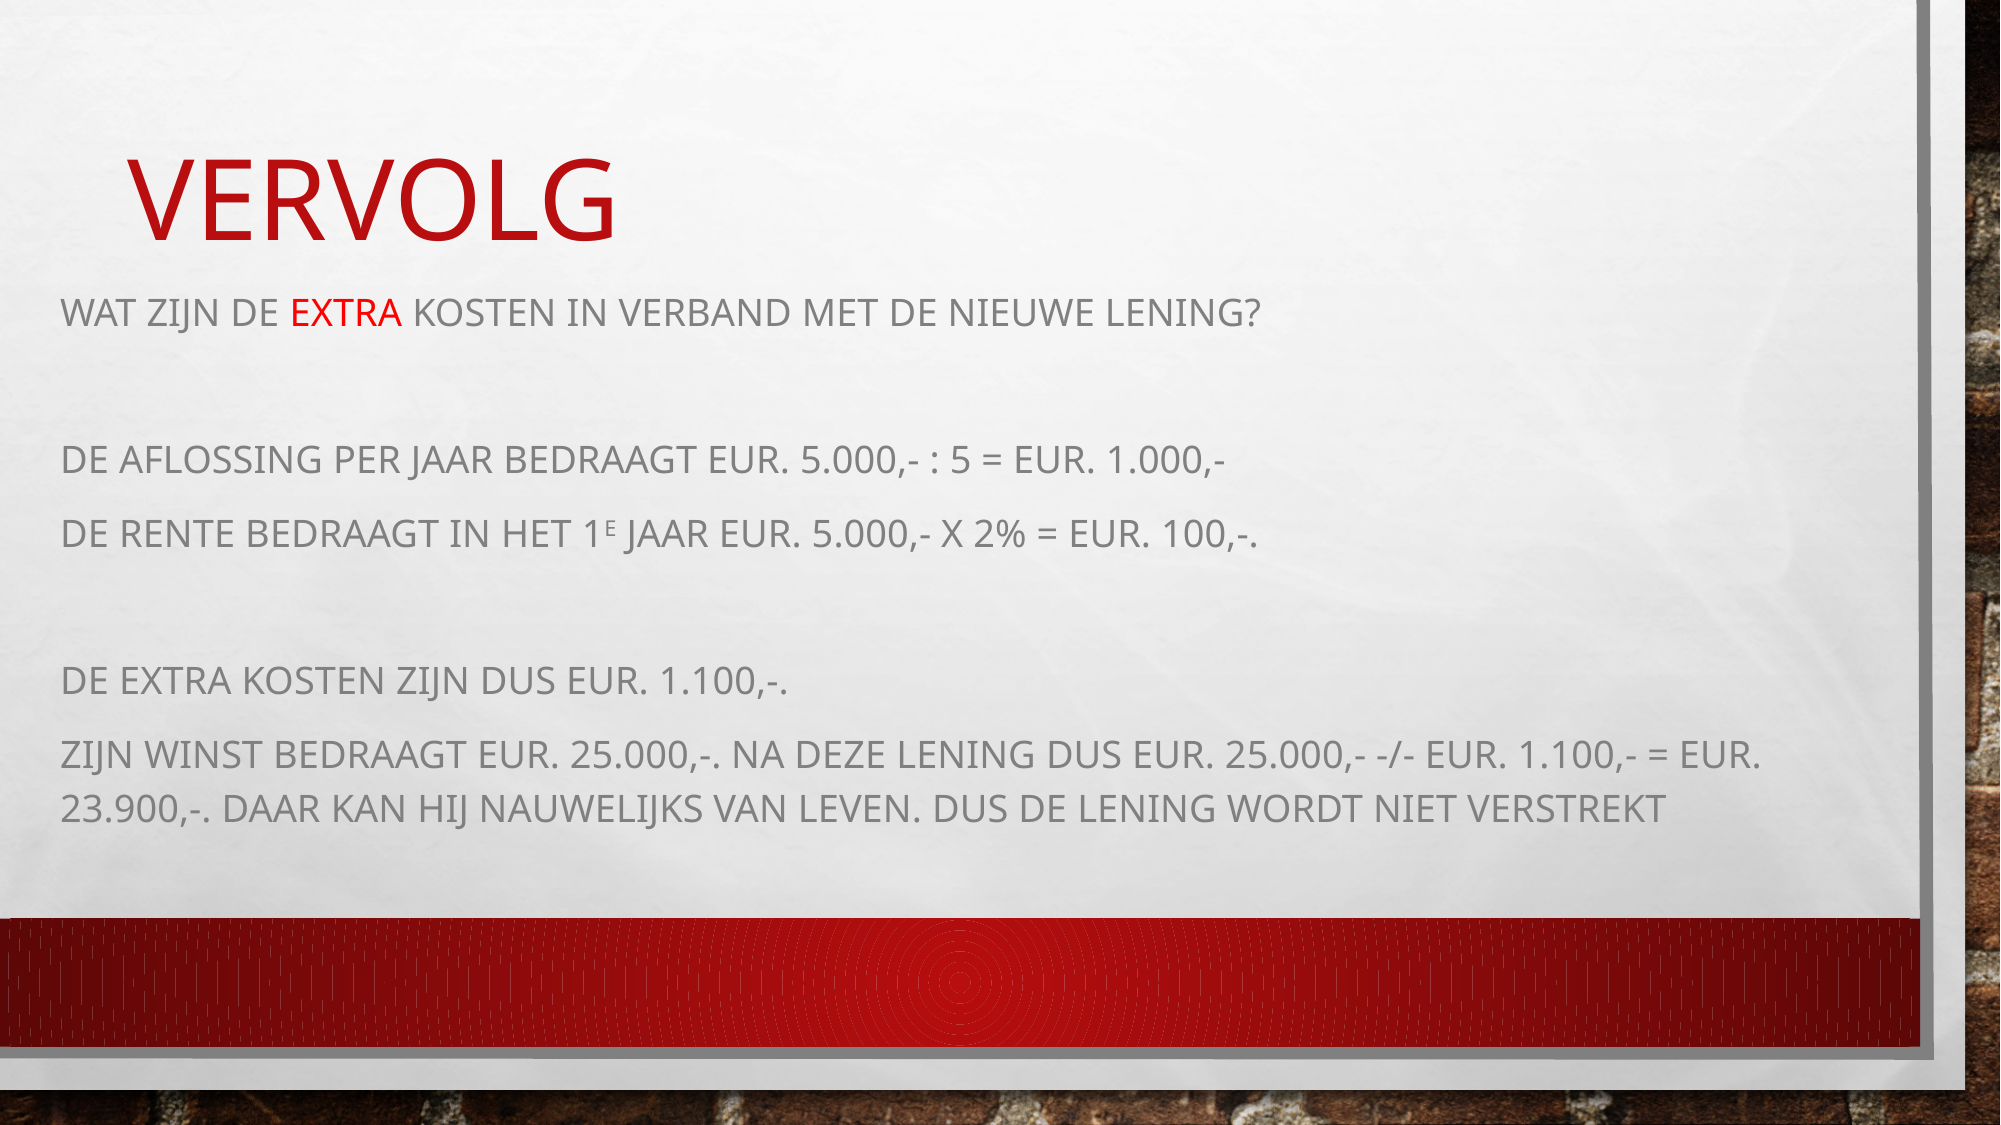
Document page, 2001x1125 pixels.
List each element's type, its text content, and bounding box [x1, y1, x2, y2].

list Wat zijn de extra kosten in verband met de nieuwe lening? De aflossing per jaar bedraagt Eur. 5.000,- : 5 = Eur. 1.000,- De rente bedraagt in het 1e jaar Eur. 5.000,- x 2% = Eur. 100,-. De extra kosten zijn dus Eur. 1.100,-. Zijn winst bedraagt Eur. 25.000,-. Na deze lening dus Eur. 25.000,- -/- Eur. 1.100,- = Eur. 23.900,-. Daar kan hij nauwelijks van leven. Dus de lening wordt niet verstrekt [45, 272, 1818, 883]
title Vervolg [112, 112, 1818, 272]
picture [0, 0, 2000, 1125]
